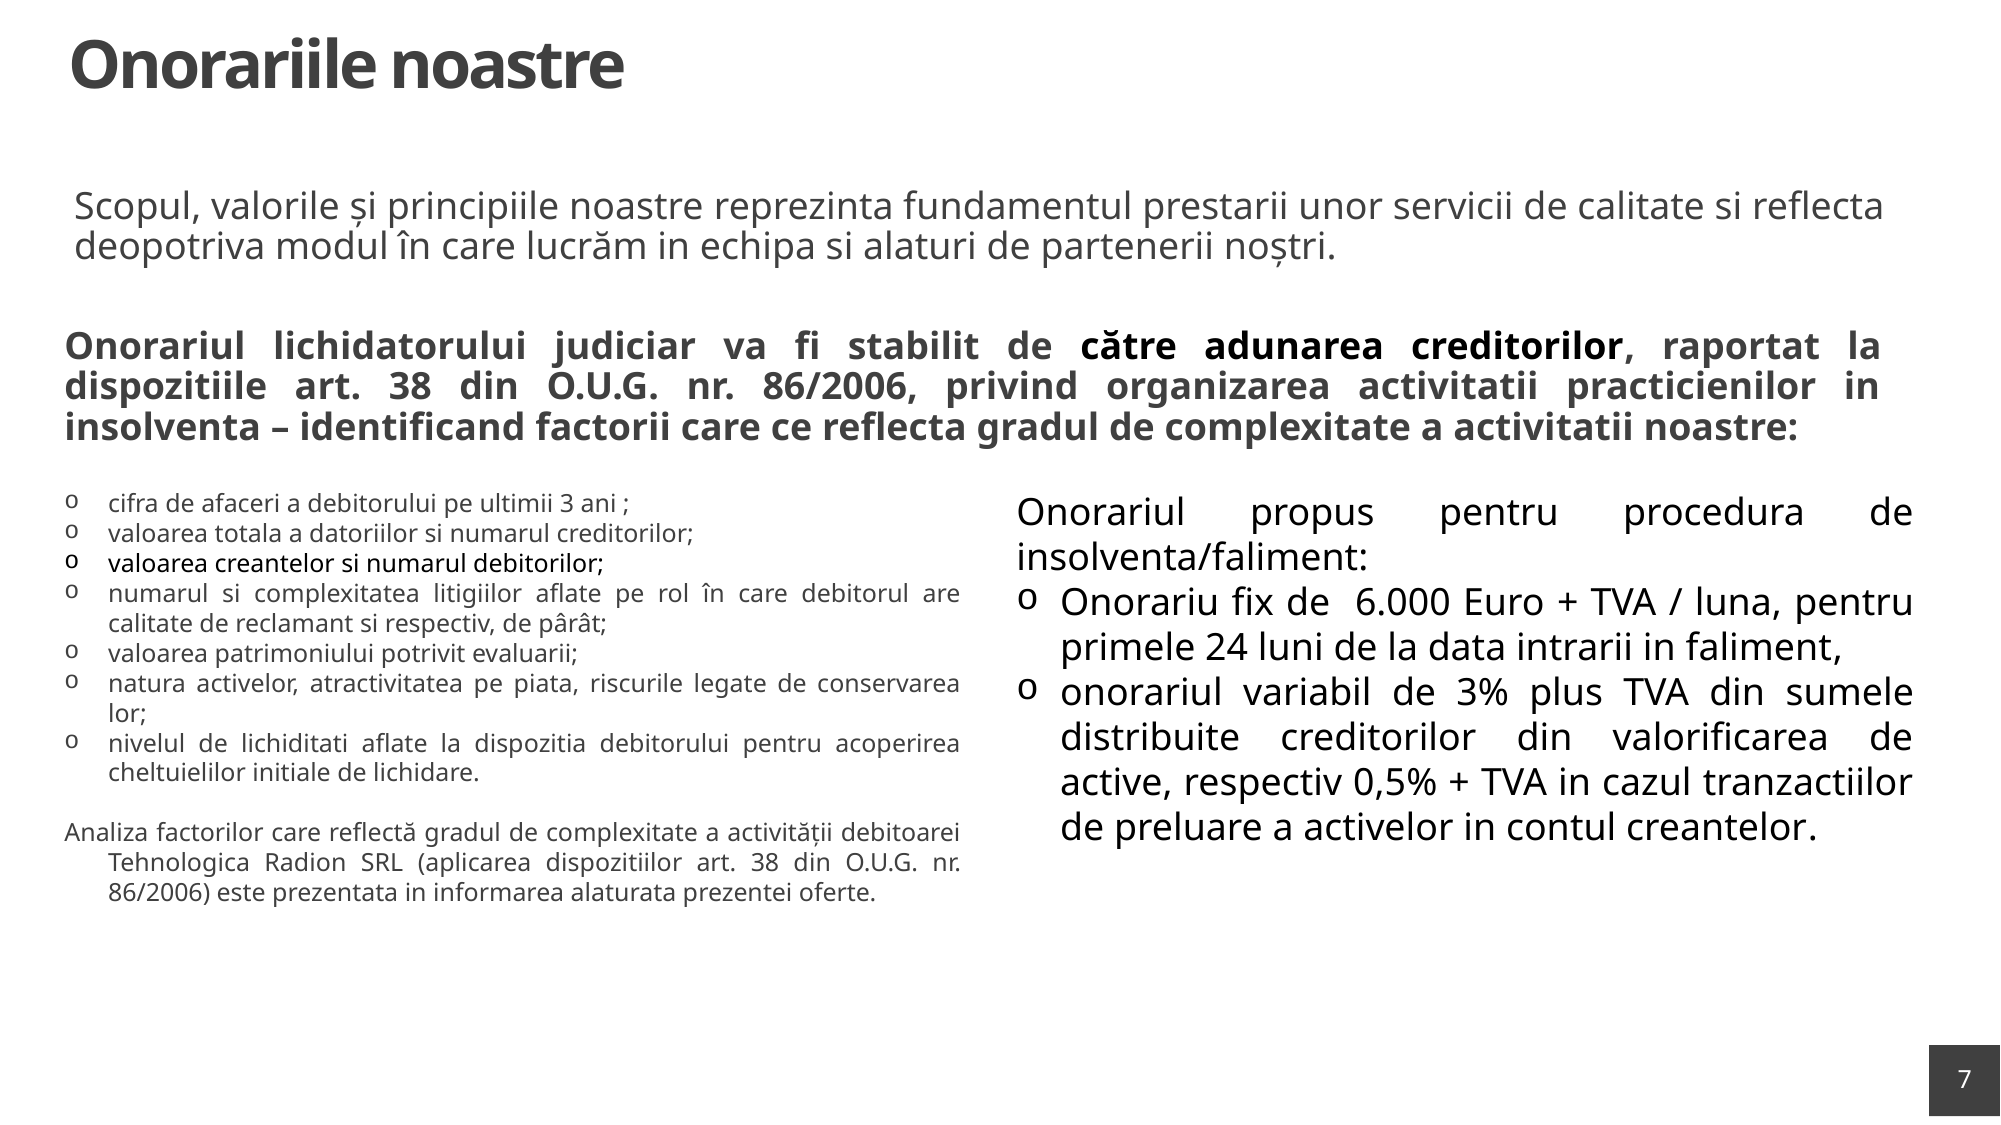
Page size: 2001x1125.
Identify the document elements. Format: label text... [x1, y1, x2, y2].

list Onorariul propus pentru procedura de insolventa/faliment: Onorariu fix de 6.000 Euro + TVA / luna, pentru primele 24 luni de la data intrarii in faliment, onorariul variabil de 3% plus TVA din sumele distribuite creditorilor din valorificarea de active, respectiv 0,5% + TVA in cazul tranzactiilor de preluare a activelor in contul creantelor. [1016, 487, 1914, 901]
list cifra de afaceri a debitorului pe ultimii 3 ani ; valoarea totala a datoriilor si numarul creditorilor; valoarea creantelor si numarul debitorilor; numarul si complexitatea litigiilor aflate pe rol în care debitorul are calitate de reclamant si respectiv, de pârât; valoarea patrimoniului potrivit evaluarii; natura activelor, atractivitatea pe piata, riscurile legate de conservarea lor; nivelul de lichiditati aflate la dispozitia debitorului pentru acoperirea cheltuielilor initiale de lichidare. Analiza factorilor care reflectă gradul de complexitate a activităţii debitoarei Tehnologica Radion SRL (aplicarea dispozitiilor art. 38 din O.U.G. nr. 86/2006) este prezentata in informarea alaturata prezentei oferte. [64, 487, 962, 1027]
title Onorariile noastre [69, 71, 1930, 143]
text_box [92, 211, 900, 328]
list Onorariul lichidatorului judiciar va fi stabilit de către adunarea creditorilor, raportat la dispozitiile art. 38 din O.U.G. nr. 86/2006, privind organizarea activitatii practicienilor in insolventa – identificand factorii care ce reflecta gradul de complexitate a activitatii noastre: [64, 327, 1882, 495]
list Scopul, valorile și principiile noastre reprezinta fundamentul prestarii unor servicii de calitate si reflecta deopotriva modul în care lucrăm in echipa si alaturi de partenerii noștri. [74, 186, 1935, 310]
slide_number 7 [1929, 1045, 2000, 1117]
